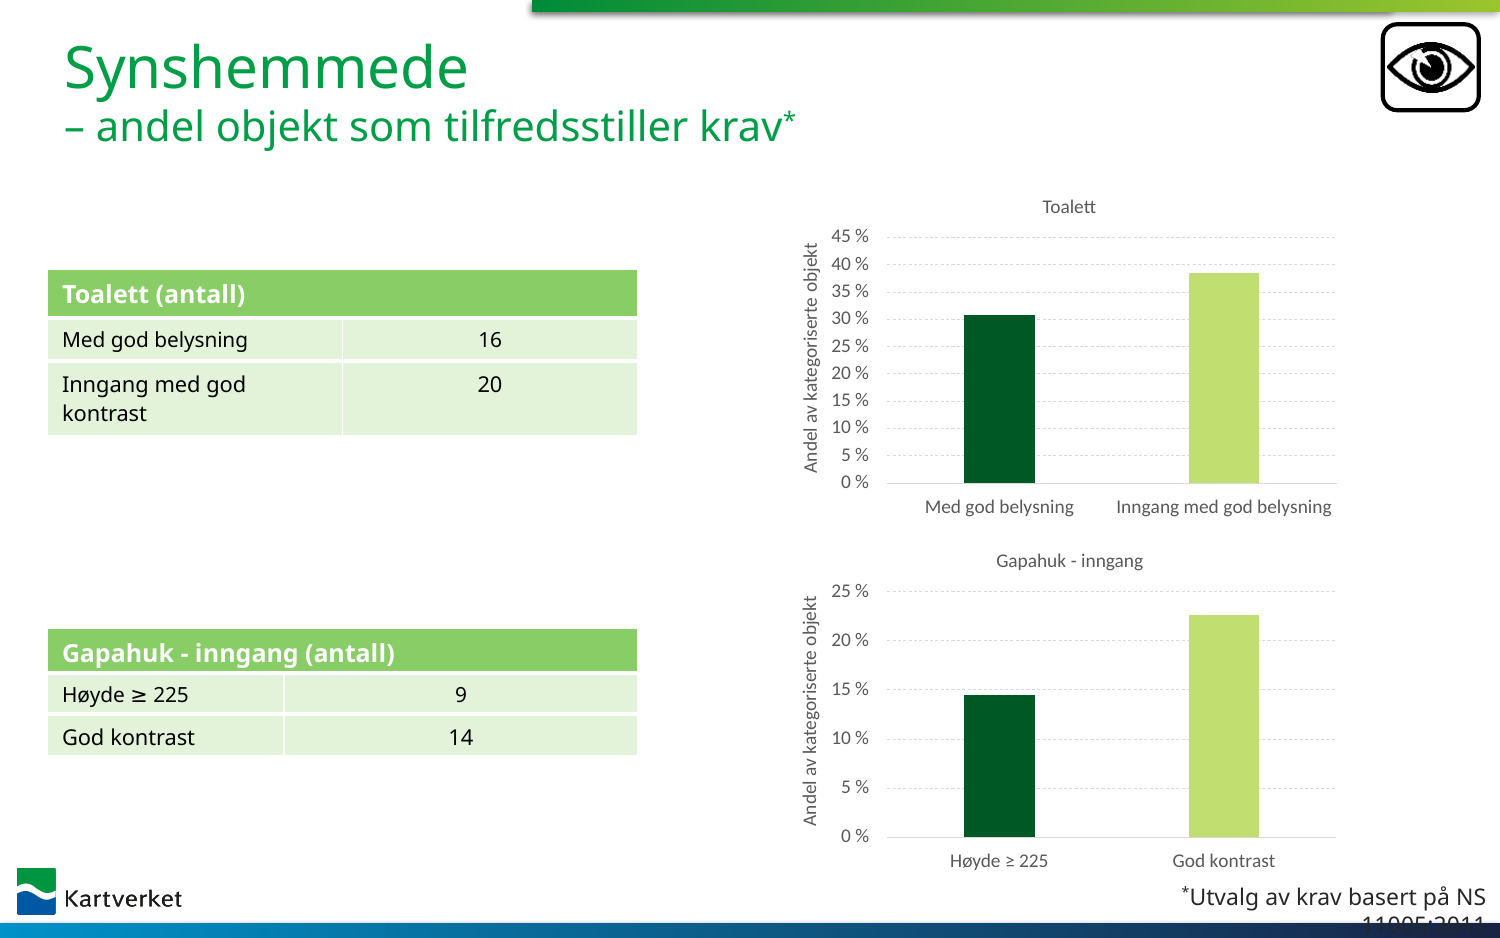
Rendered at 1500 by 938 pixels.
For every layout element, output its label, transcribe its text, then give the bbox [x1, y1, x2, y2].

picture [791, 541, 1348, 880]
table_header Gapahuk - inngang (antall) [48, 629, 637, 671]
table_cell 14 [285, 716, 637, 755]
picture [791, 187, 1348, 526]
table_cell Høyde ≥ 225 [48, 675, 283, 712]
text_box *Utvalg av krav basert på NS 11005:2011 [1068, 873, 1500, 938]
table_header Toalett (antall) [48, 270, 637, 316]
table_cell God kontrast [48, 716, 283, 755]
table_cell Med god belysning [48, 320, 342, 359]
text_box Synshemmede – andel objekt som tilfredsstiller krav* [49, 24, 1431, 158]
table_cell Inngang med god kontrast [48, 363, 342, 435]
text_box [1382, 24, 1480, 111]
table_cell 20 [343, 363, 637, 435]
table_cell 16 [343, 320, 637, 359]
table_cell 9 [285, 675, 637, 712]
